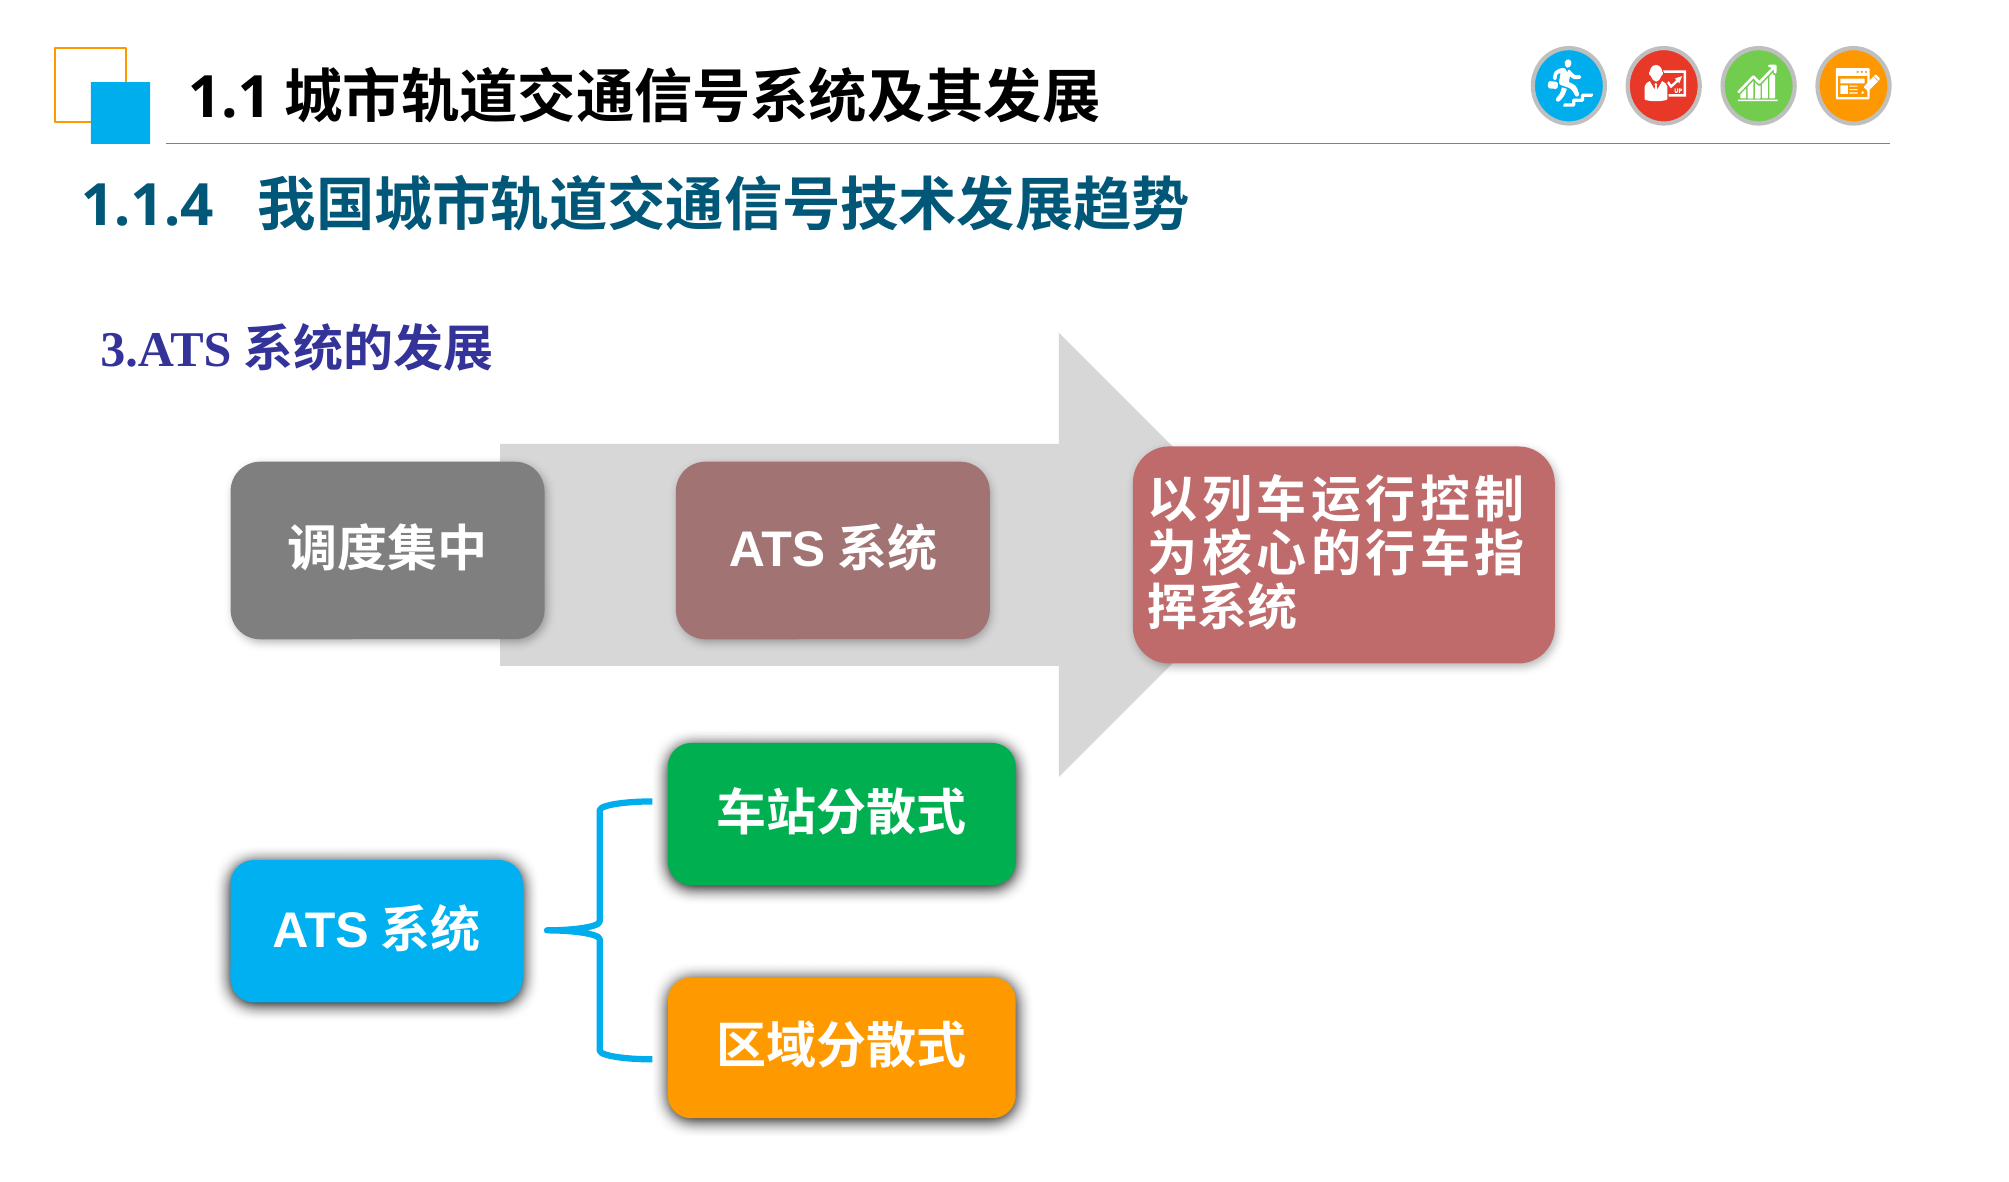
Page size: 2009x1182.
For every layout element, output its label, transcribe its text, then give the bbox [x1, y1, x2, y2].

text_box 1.1.4 我国城市轨道交通信号技术发展趋势 [60, 157, 1211, 248]
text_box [230, 859, 523, 1003]
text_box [667, 742, 1016, 886]
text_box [230, 461, 545, 640]
text_box 3.ATS系统的发展 [85, 309, 1446, 385]
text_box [1132, 426, 1556, 684]
text_box 1.1城市轨道交通信号系统及其发展 [173, 51, 1116, 137]
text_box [675, 461, 991, 640]
text_box [500, 332, 1151, 777]
text_box [546, 800, 653, 1061]
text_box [667, 977, 1016, 1119]
